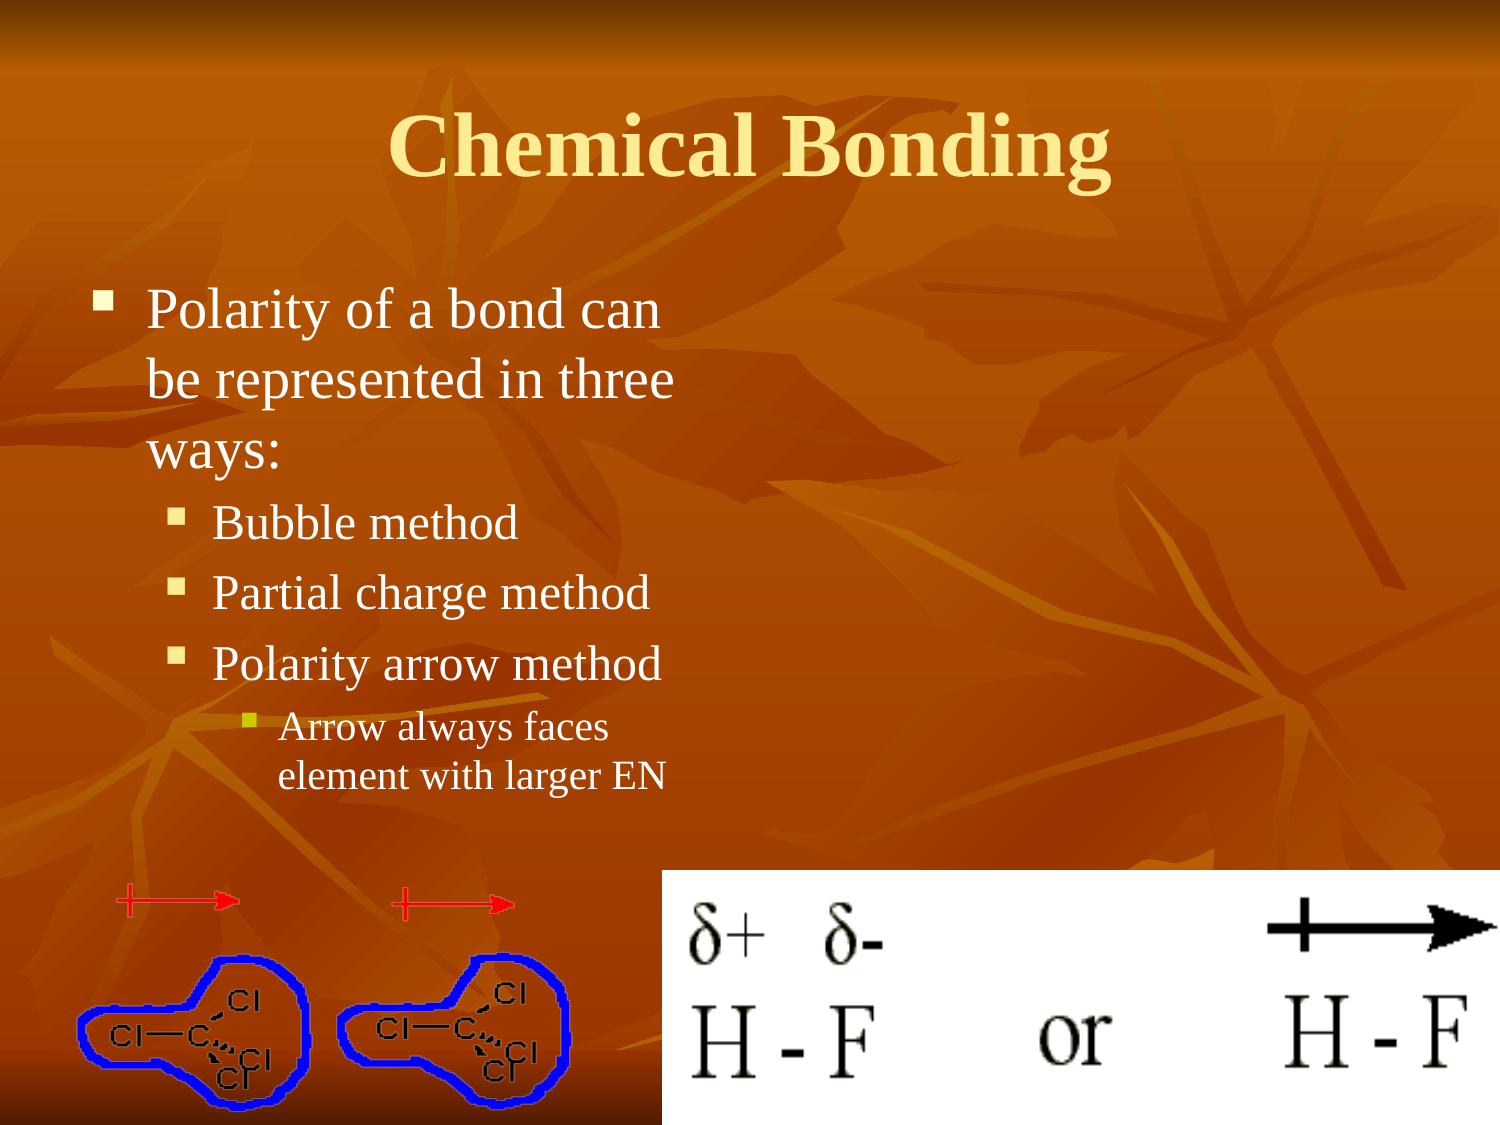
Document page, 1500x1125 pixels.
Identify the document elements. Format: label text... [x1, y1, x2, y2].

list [662, 870, 1500, 1125]
title Chemical Bonding [74, 45, 1426, 234]
list Polarity of a bond can be represented in three ways: Bubble method Partial charge method Polarity arrow method Arrow always faces element with larger EN [74, 262, 738, 1006]
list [62, 862, 588, 1125]
